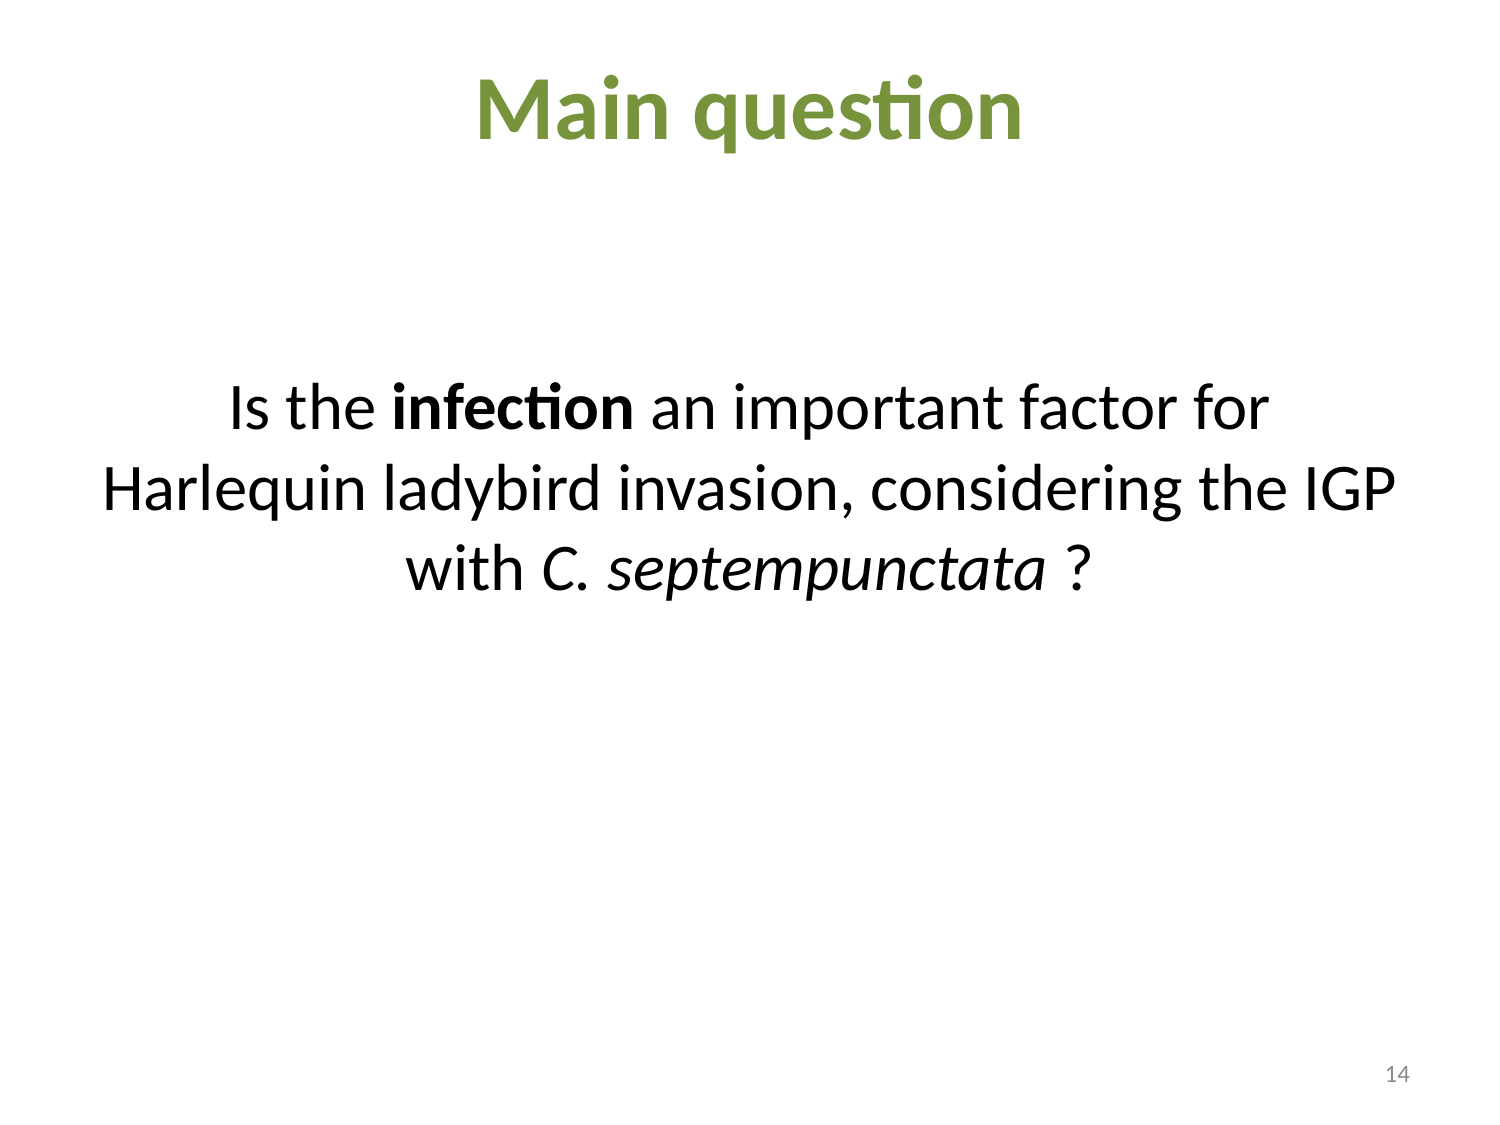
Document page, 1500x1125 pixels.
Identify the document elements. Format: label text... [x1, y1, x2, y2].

list Is the infection an important factor for Harlequin ladybird invasion, considering the IGP with C. septempunctata ? [75, 262, 1425, 1005]
slide_number 14 [1074, 1042, 1425, 1103]
title Main question [75, 8, 1425, 197]
